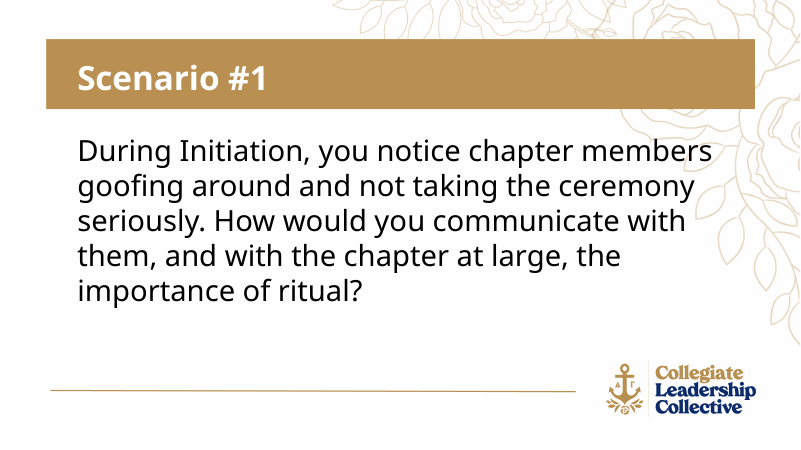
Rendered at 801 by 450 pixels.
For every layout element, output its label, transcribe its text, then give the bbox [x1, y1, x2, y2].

list Scenario #1 [62, 50, 738, 100]
list During Initiation, you notice chapter members goofing around and not taking the ceremony seriously. How would you communicate with them, and with the chapter at large, the importance of ritual? [62, 125, 738, 350]
picture [0, 0, 801, 450]
